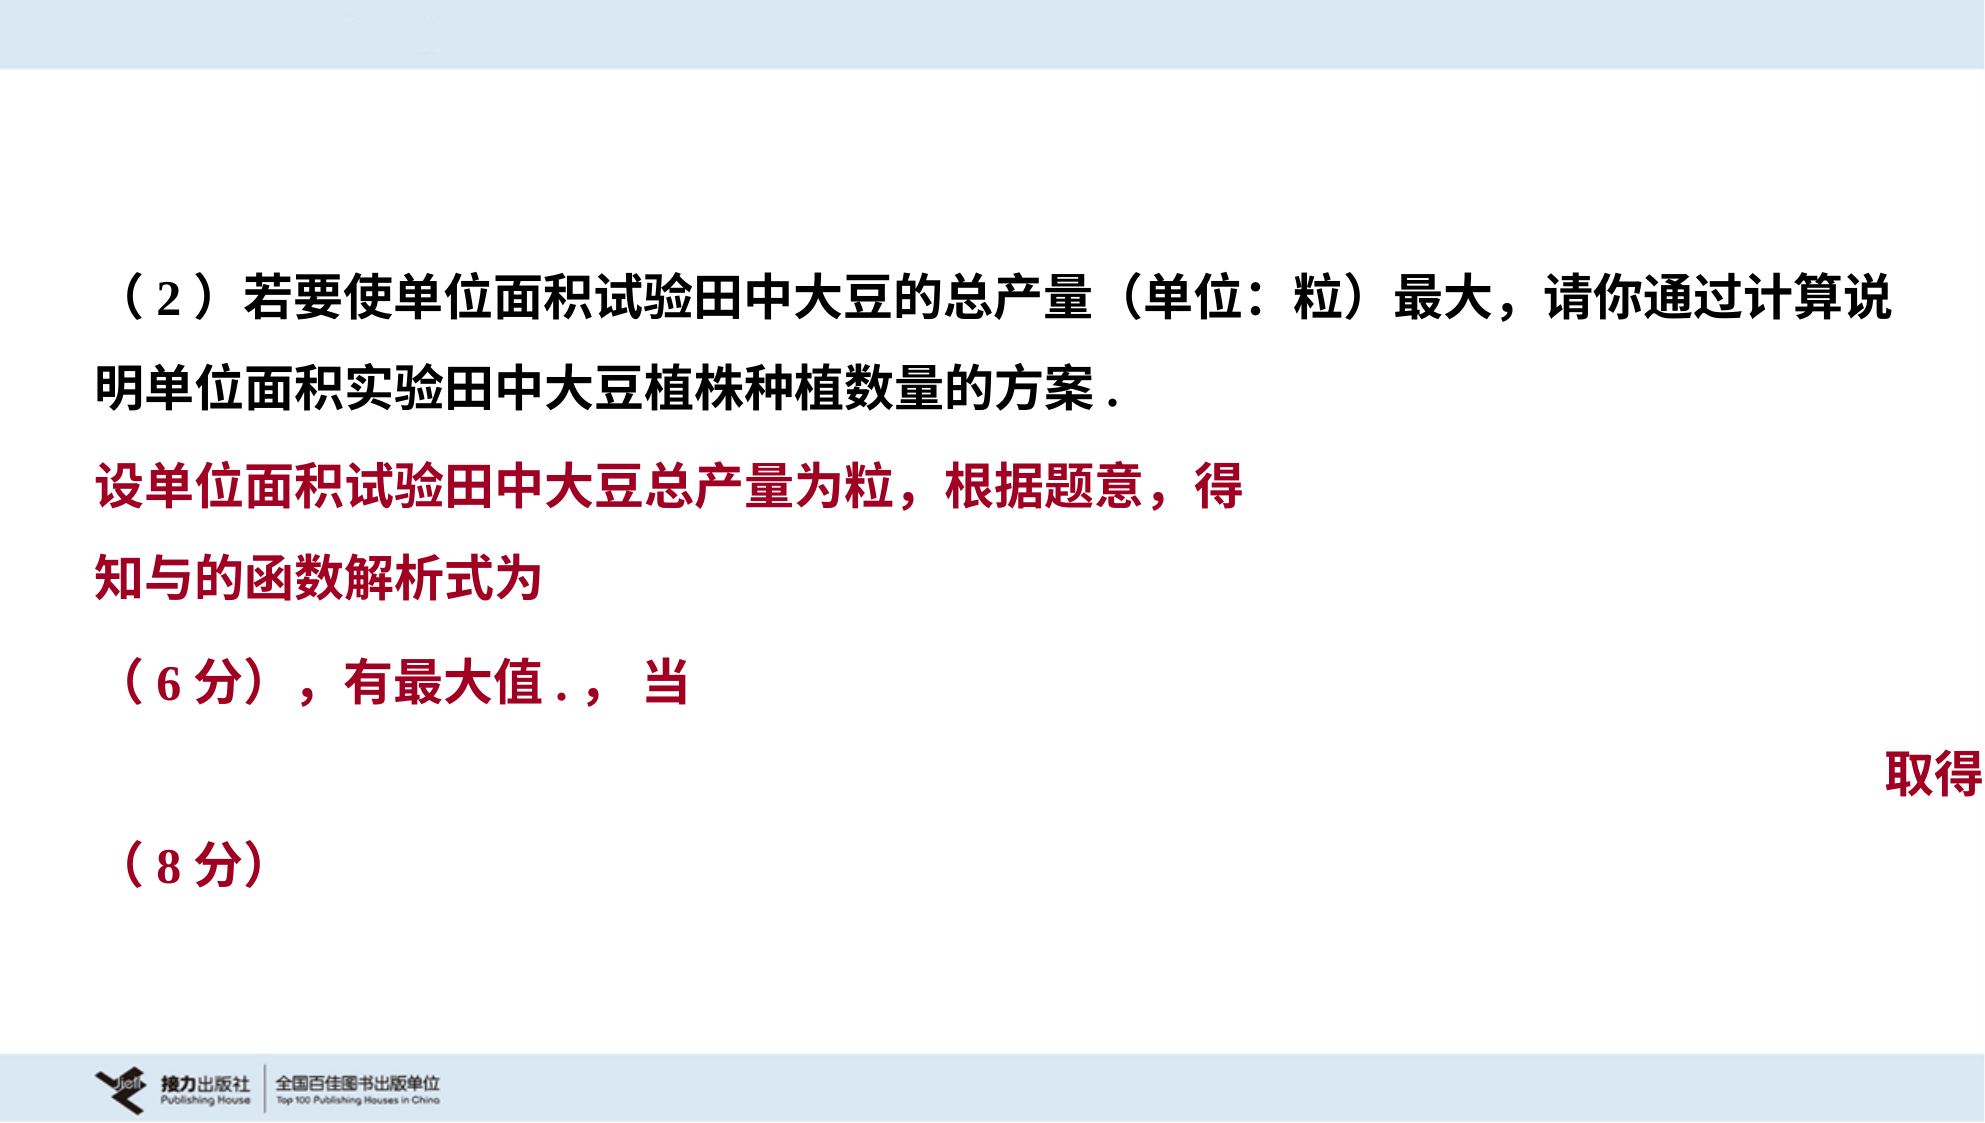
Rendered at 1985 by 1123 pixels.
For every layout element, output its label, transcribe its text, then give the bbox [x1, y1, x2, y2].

picture [0, 0, 1985, 1122]
text_box （2）若要使单位面积试验田中大豆的总产量（单位：粒）最大，请你通过计算说 明单位面积实验田中大豆植株种植数量的方案. [94, 233, 1892, 417]
